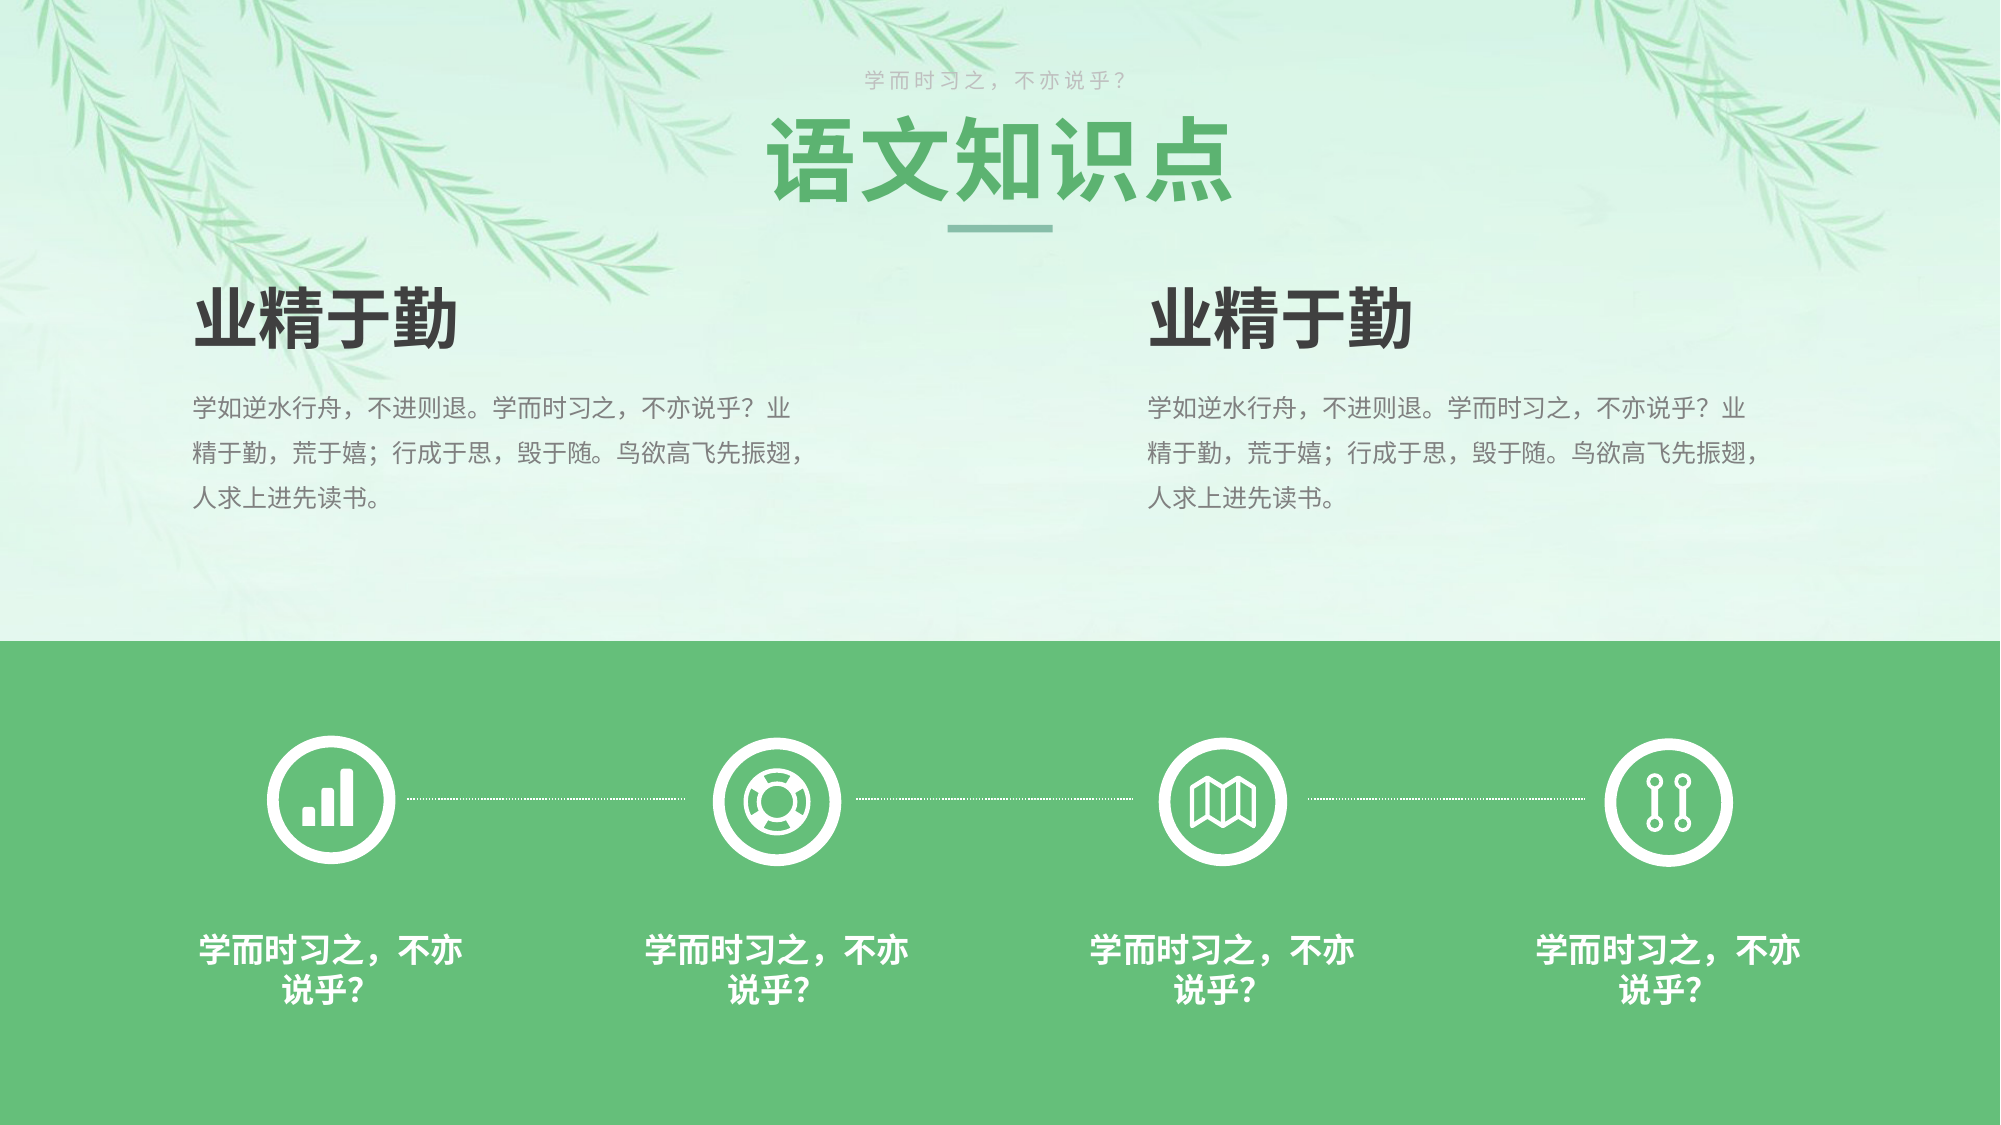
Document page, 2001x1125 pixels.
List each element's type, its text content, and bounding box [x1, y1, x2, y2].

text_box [1604, 738, 1734, 868]
text_box 学如逆水行舟，不进则退。学而时习之，不亦说乎？业精于勤，荒于嬉；行成于思，毁于随。鸟欲高飞先振翅，人求上进先读书。 [1132, 370, 1766, 520]
text_box 学而时习之，不亦说乎？ [1519, 921, 1818, 1017]
picture [0, 0, 2000, 639]
text_box 学如逆水行舟，不进则退。学而时习之，不亦说乎？业精于勤，荒于嬉；行成于思，毁于随。鸟欲高飞先振翅，人求上进先读书。 [177, 370, 811, 520]
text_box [266, 735, 396, 865]
text_box 学而时习之，不亦说乎？ [628, 921, 927, 1017]
list 语文知识点 [105, 102, 1895, 204]
text_box 学而时习之，不亦说乎？ [182, 921, 481, 1017]
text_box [1158, 737, 1288, 867]
text_box 业精于勤 [177, 269, 679, 365]
text_box 业精于勤 [1132, 269, 1634, 365]
text_box 学而时习之，不亦说乎？ [1073, 921, 1372, 1017]
list 学而时习之，不亦说乎？ [105, 68, 1895, 94]
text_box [712, 737, 842, 867]
text_box [0, 639, 2000, 1125]
